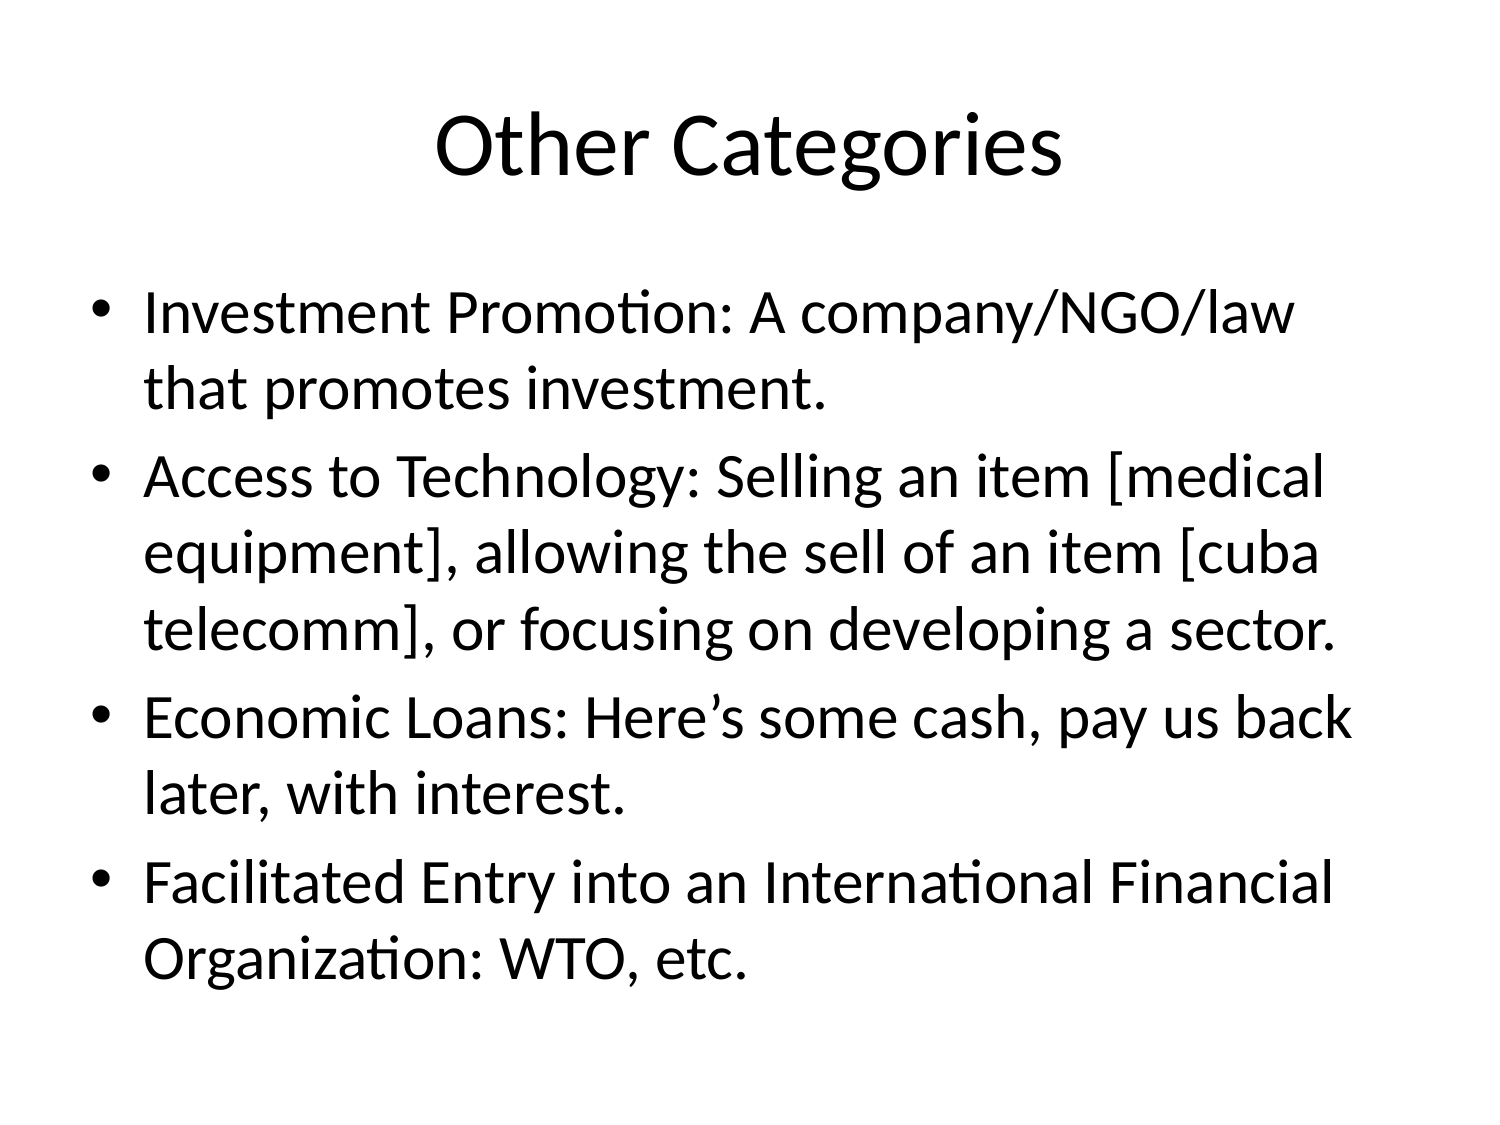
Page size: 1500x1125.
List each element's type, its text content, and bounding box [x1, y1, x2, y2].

list Investment Promotion: A company/NGO/law that promotes investment. Access to Technology: Selling an item [medical equipment], allowing the sell of an item [cuba telecomm], or focusing on developing a sector. Economic Loans: Here’s some cash, pay us back later, with interest. Facilitated Entry into an International Financial Organization: WTO, etc. [75, 262, 1425, 1005]
title Other Categories [75, 45, 1425, 233]
